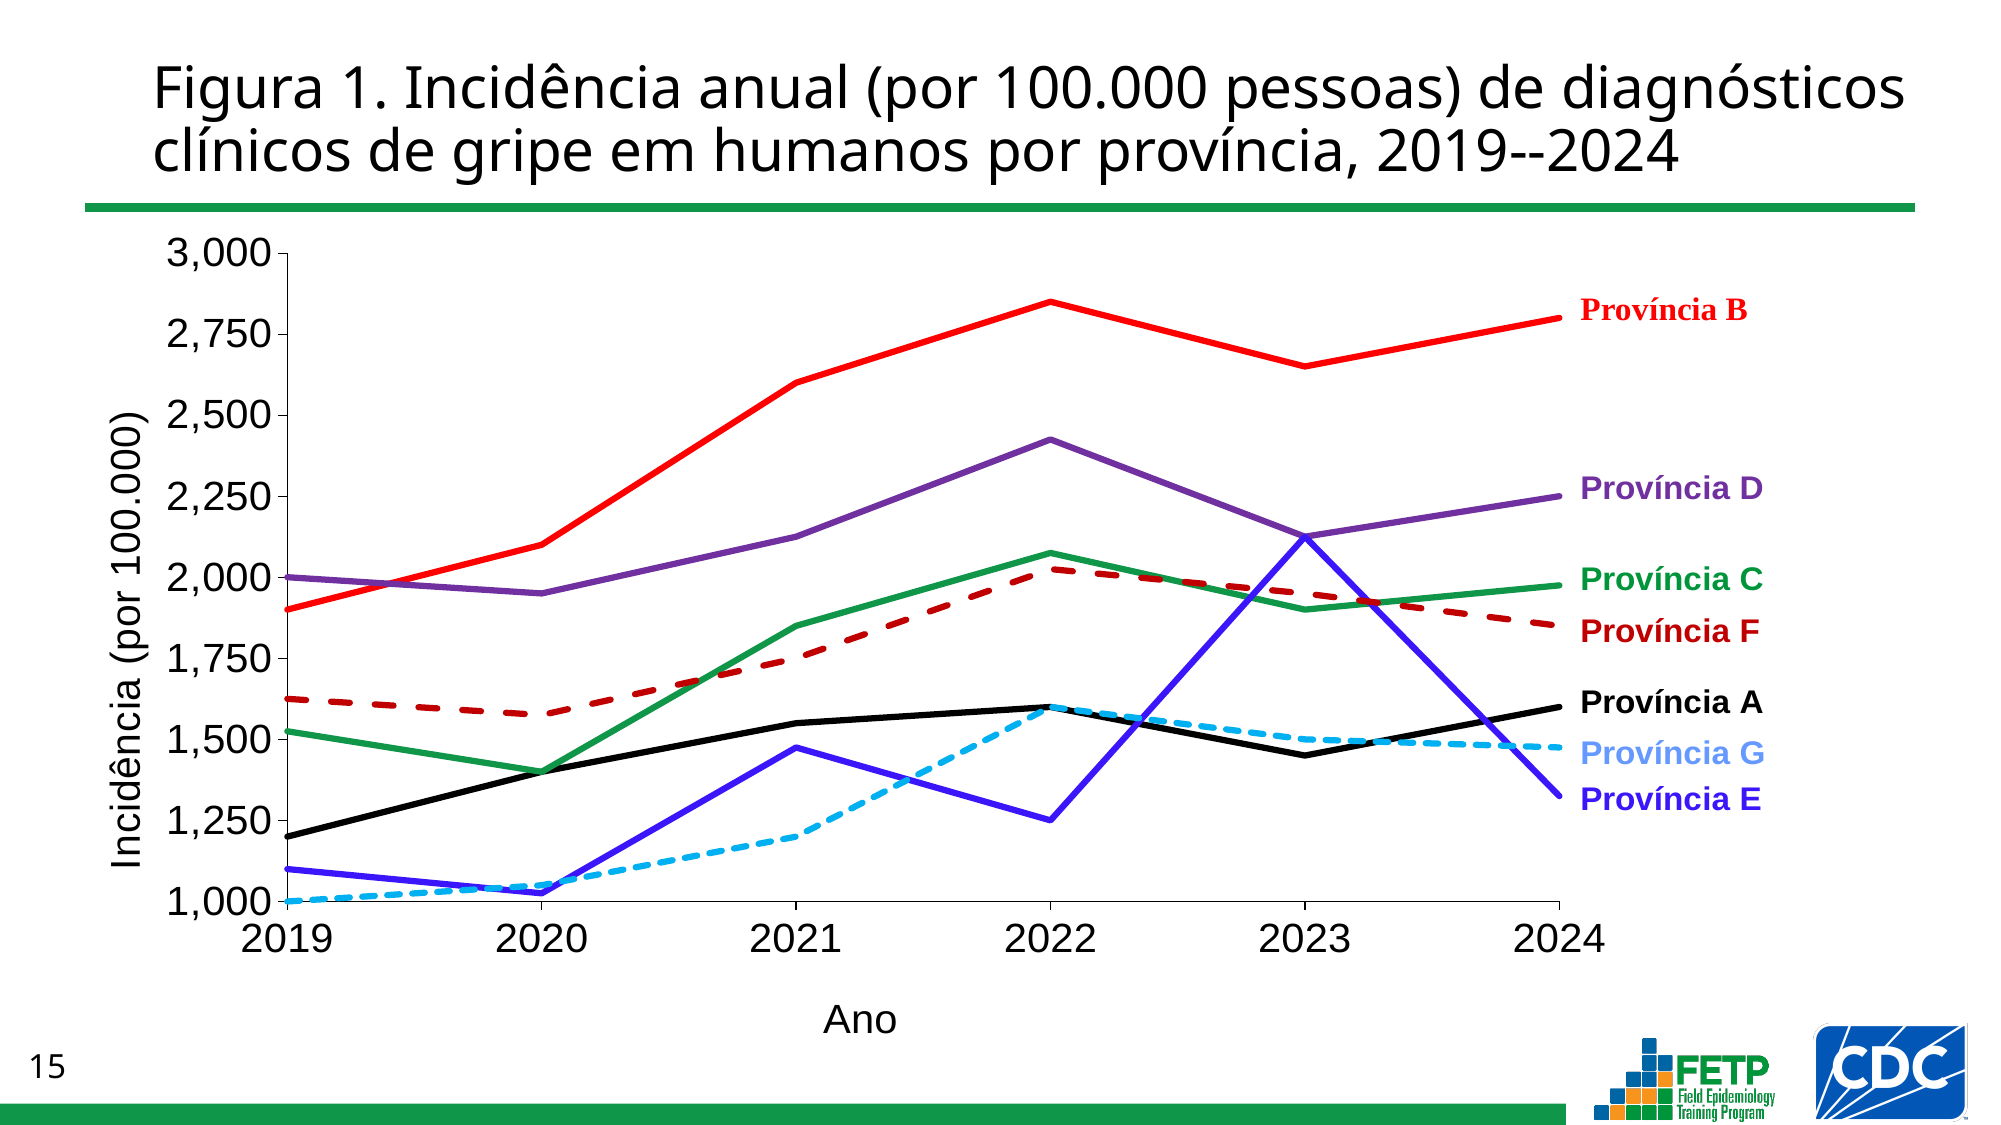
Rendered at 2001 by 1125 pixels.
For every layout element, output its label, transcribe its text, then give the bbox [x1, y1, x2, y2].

chart [89, 230, 1841, 1056]
picture [1813, 1023, 1968, 1122]
picture [1594, 1056, 1775, 1122]
title Figura 1. Incidência anual (por 100.000 pessoas) de diagnósticos clínicos de gripe em humanos por província, 2019--2024 [137, 51, 2000, 207]
